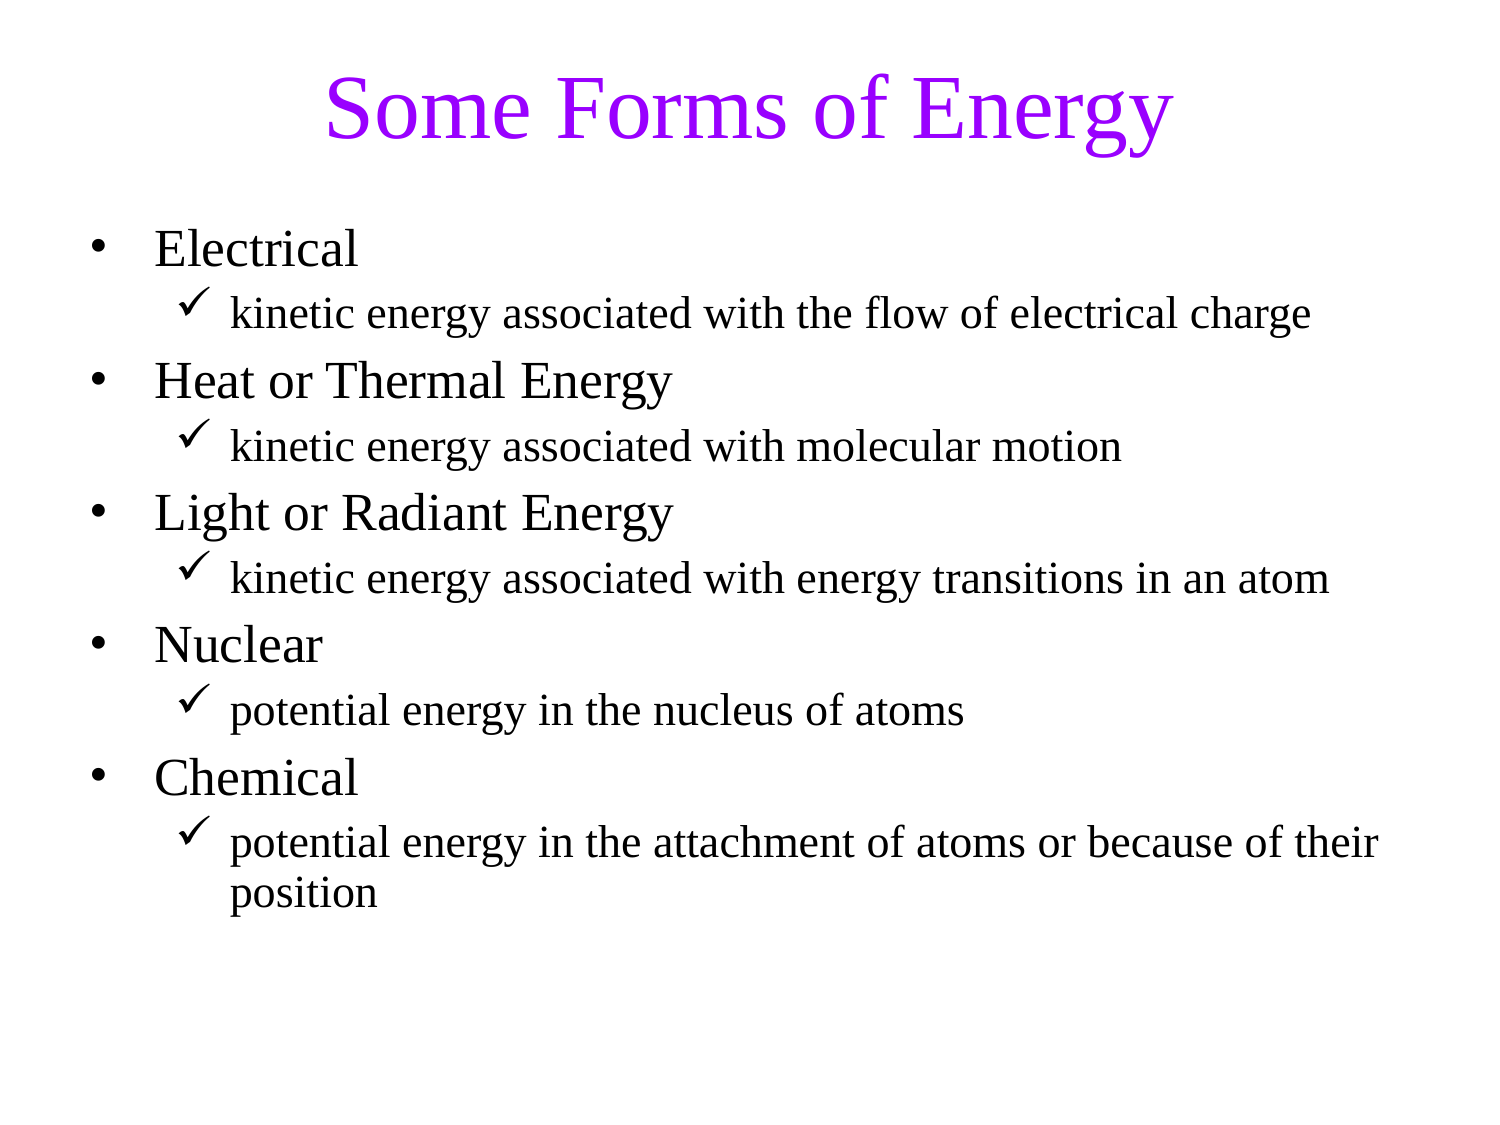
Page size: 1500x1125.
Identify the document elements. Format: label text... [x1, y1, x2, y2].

text_box Electrical kinetic energy associated with the flow of electrical charge Heat or Thermal Energy kinetic energy associated with molecular motion Light or Radiant Energy kinetic energy associated with energy transitions in an atom Nuclear potential energy in the nucleus of atoms Chemical potential energy in the attachment of atoms or because of their position [74, 212, 1425, 938]
text_box Some Forms of Energy [112, 39, 1388, 165]
